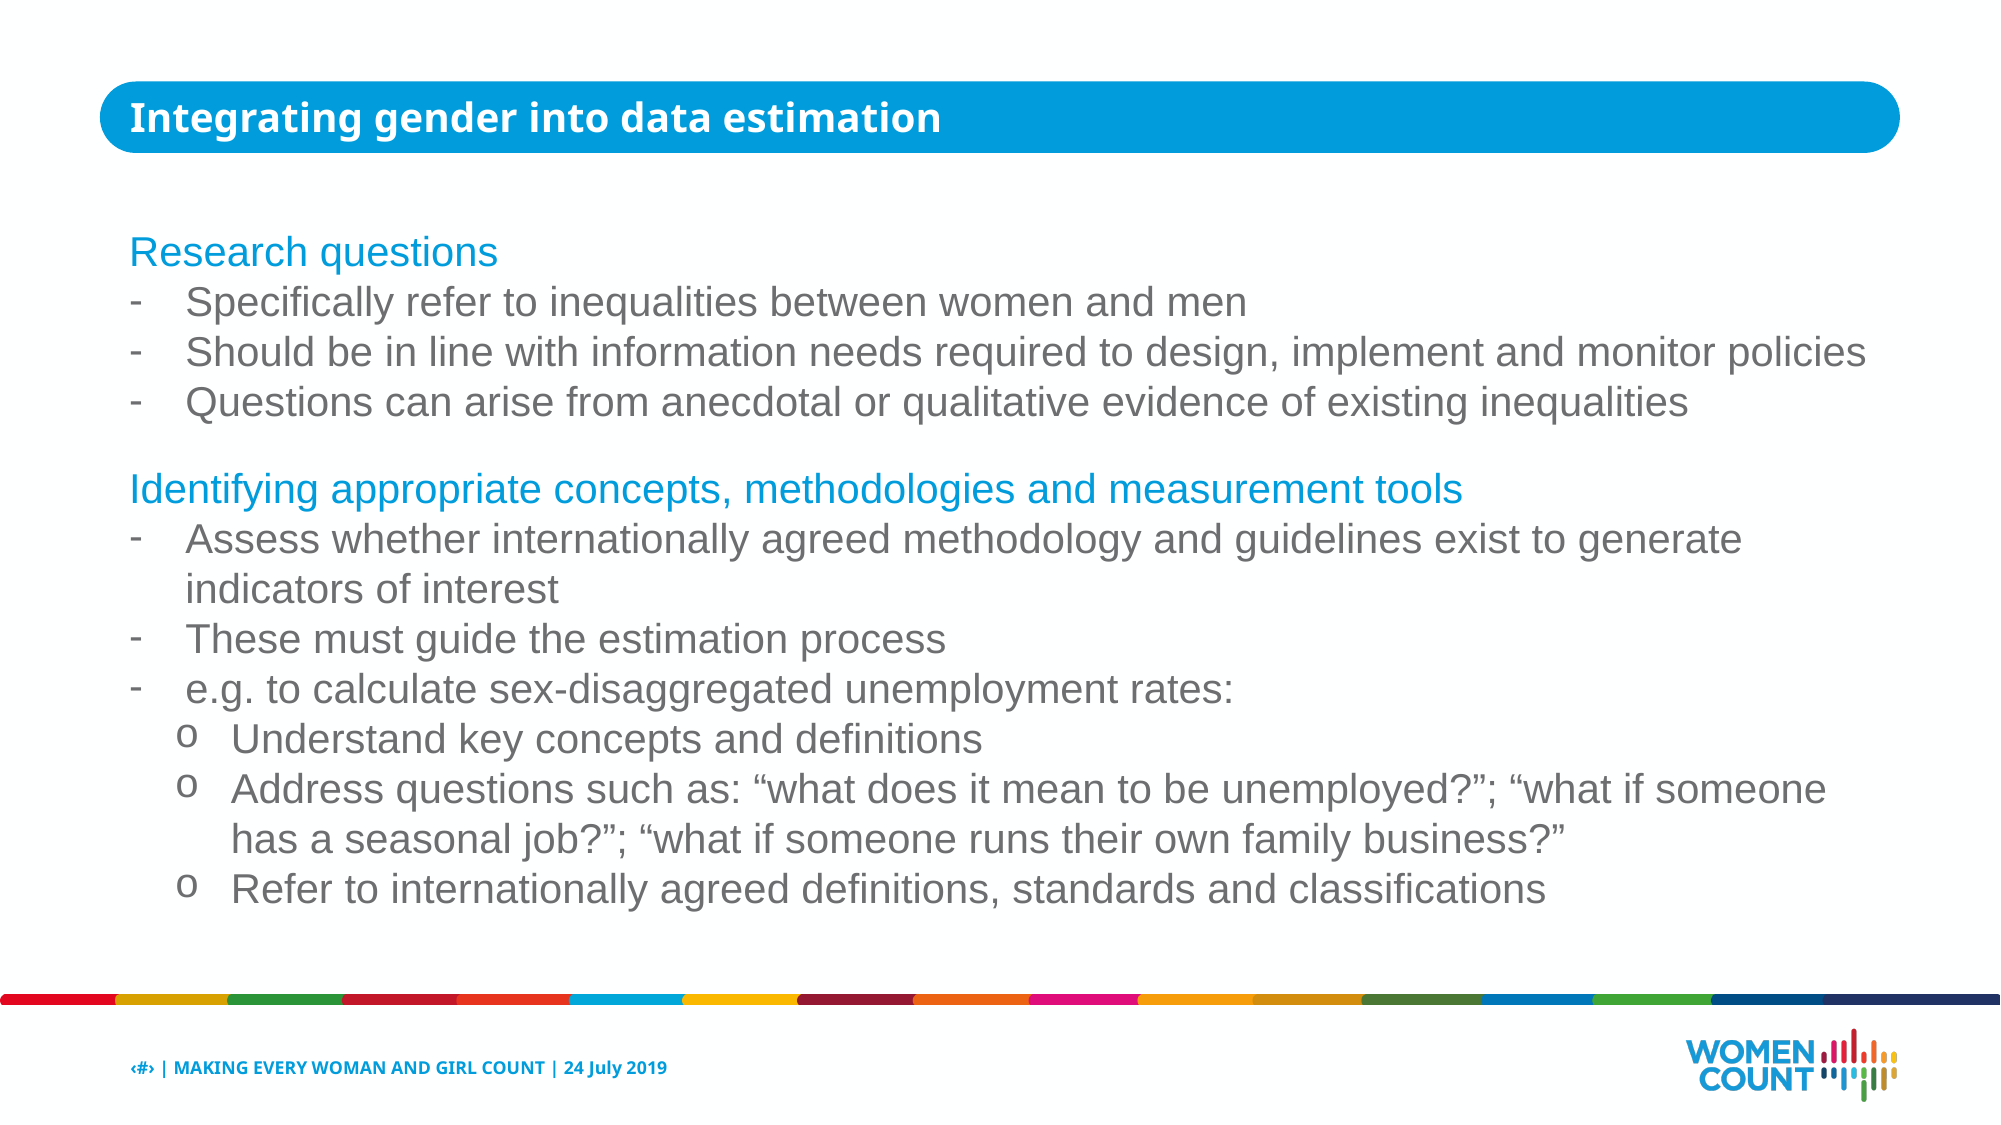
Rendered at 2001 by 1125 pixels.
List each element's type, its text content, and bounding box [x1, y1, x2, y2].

list Research questions Specifically refer to inequalities between women and men Should be in line with information needs required to design, implement and monitor policies Questions can arise from anecdotal or qualitative evidence of existing inequalities [129, 225, 1871, 428]
text_box Identifying appropriate concepts, methodologies and measurement tools Assess whether internationally agreed methodology and guidelines exist to generate indicators of interest These must guide the estimation process e.g. to calculate sex-disaggregated unemployment rates: Understand key concepts and definitions Address questions such as: “what does it mean to be unemployed?”; “what if someone has a seasonal job?”; “what if someone runs their own family business?” Refer to internationally agreed definitions, standards and classifications [129, 461, 1871, 912]
list Integrating gender into data estimation [130, 92, 1872, 142]
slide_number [130, 1056, 1198, 1078]
